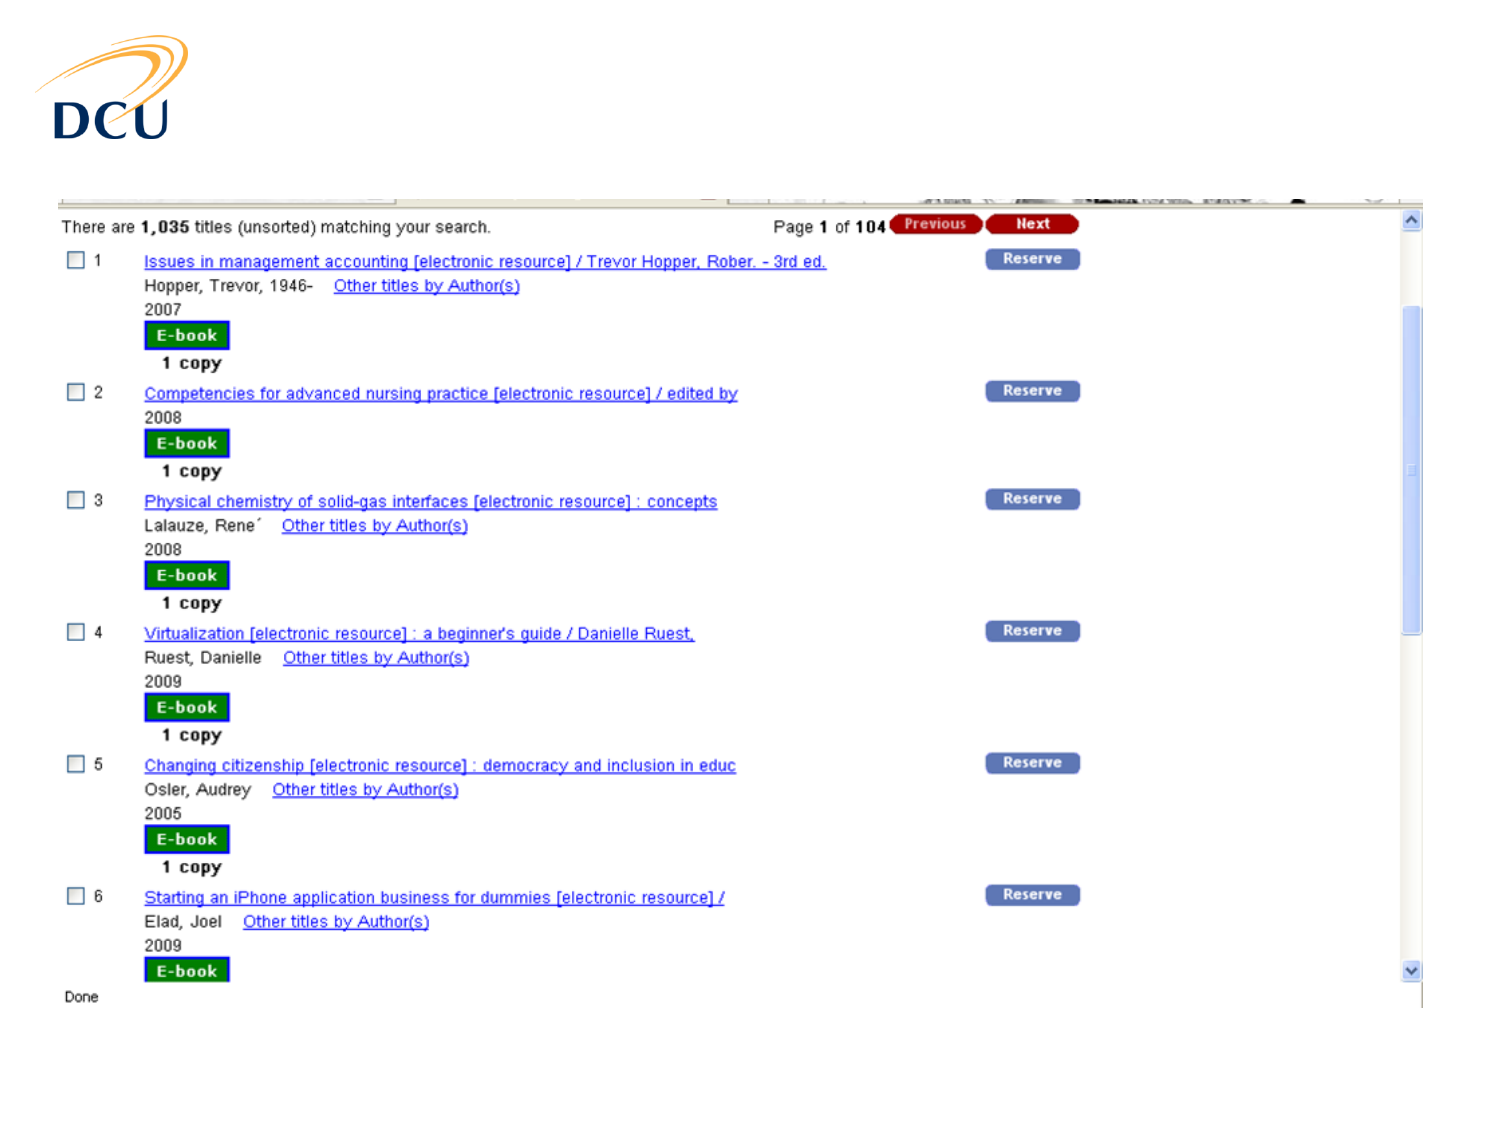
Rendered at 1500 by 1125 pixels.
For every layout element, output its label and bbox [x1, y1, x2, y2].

picture [34, 34, 188, 139]
picture [58, 198, 1423, 1008]
